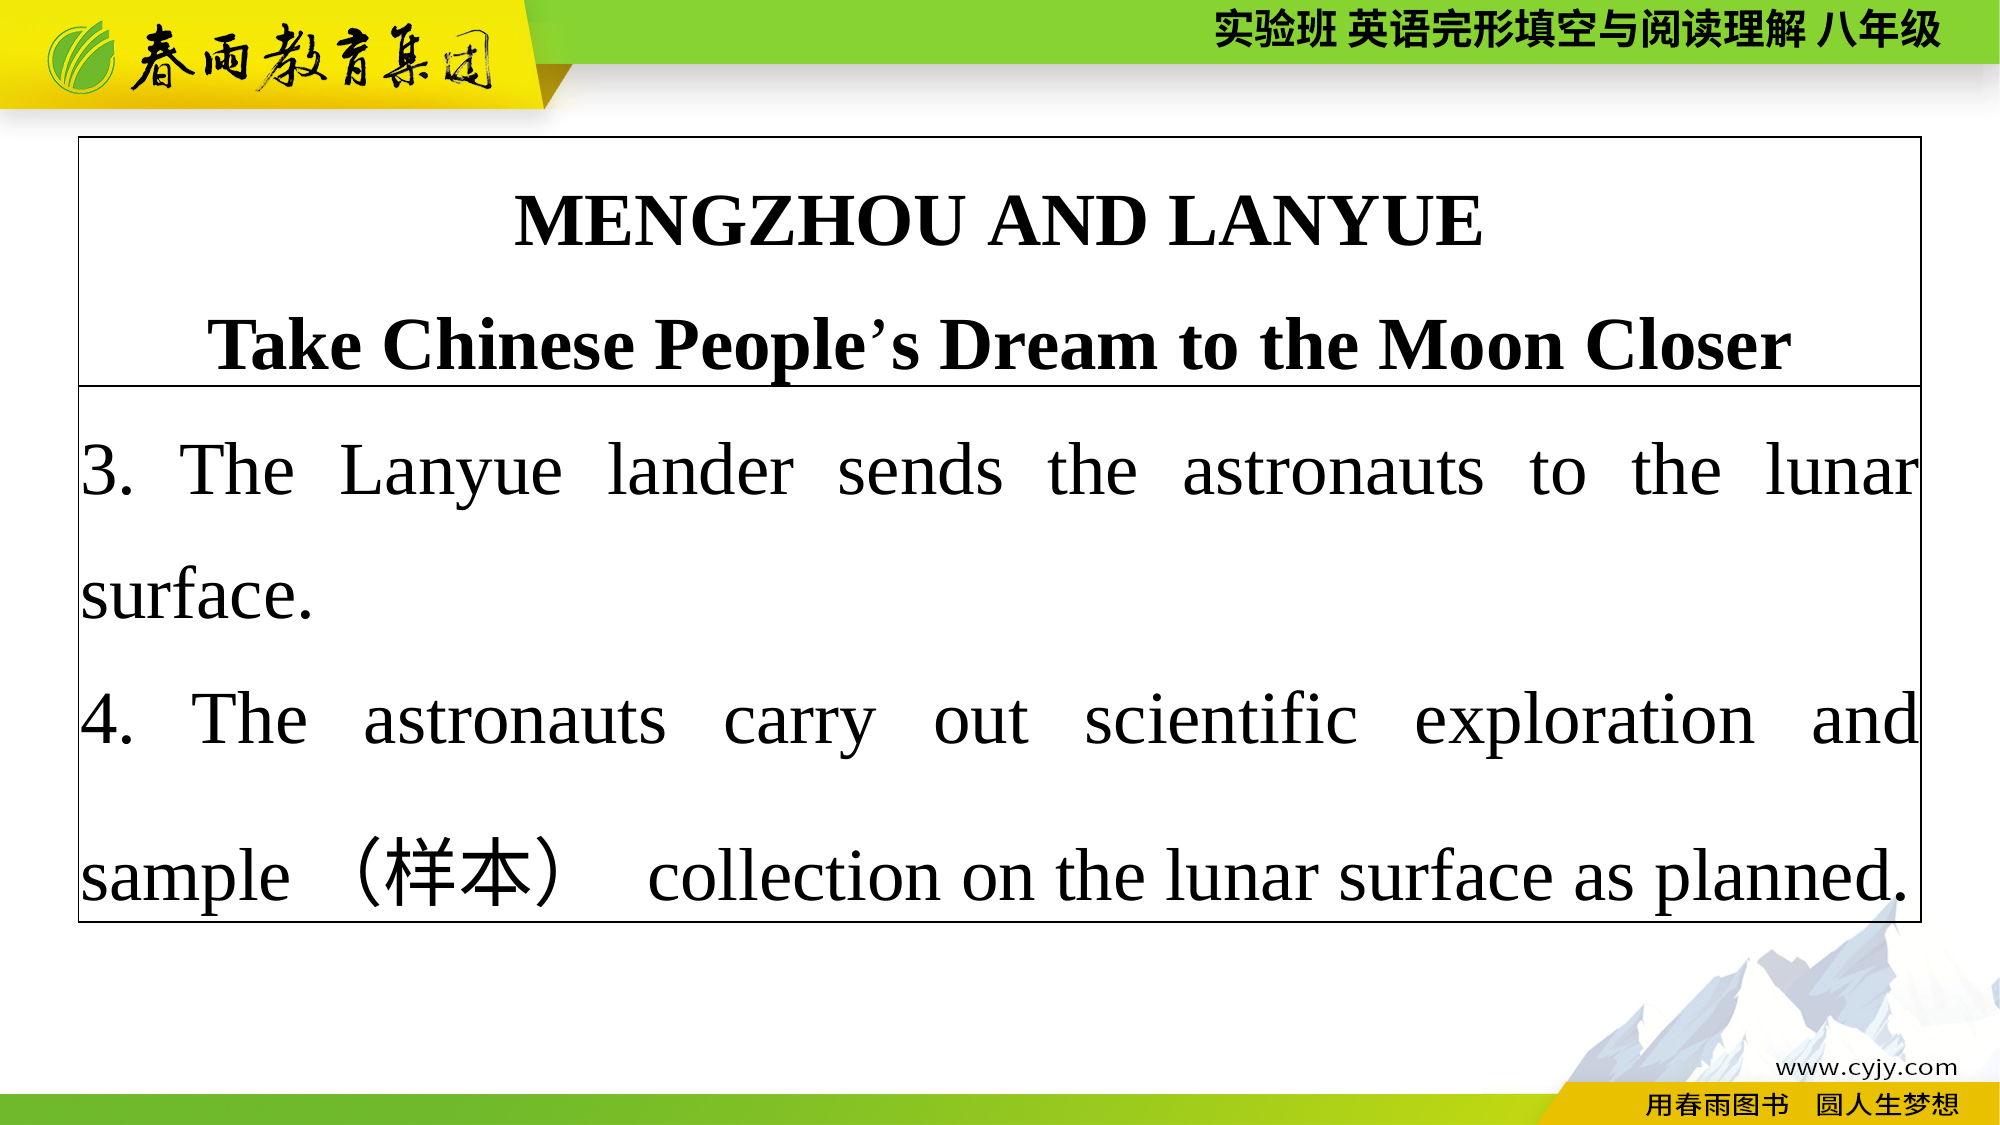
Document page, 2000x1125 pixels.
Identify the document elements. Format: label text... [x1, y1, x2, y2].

picture [0, 0, 2000, 1125]
table_header MENGZHOU AND LANYUE Take Chinese People’s Dream to the Moon Closer [79, 138, 1920, 385]
table_cell 3. The Lanyue lander sends the astronauts to the lunar surface. 4. The astronauts carry out scientific exploration and sample（样本） collection on the lunar surface as planned. [79, 387, 1920, 921]
